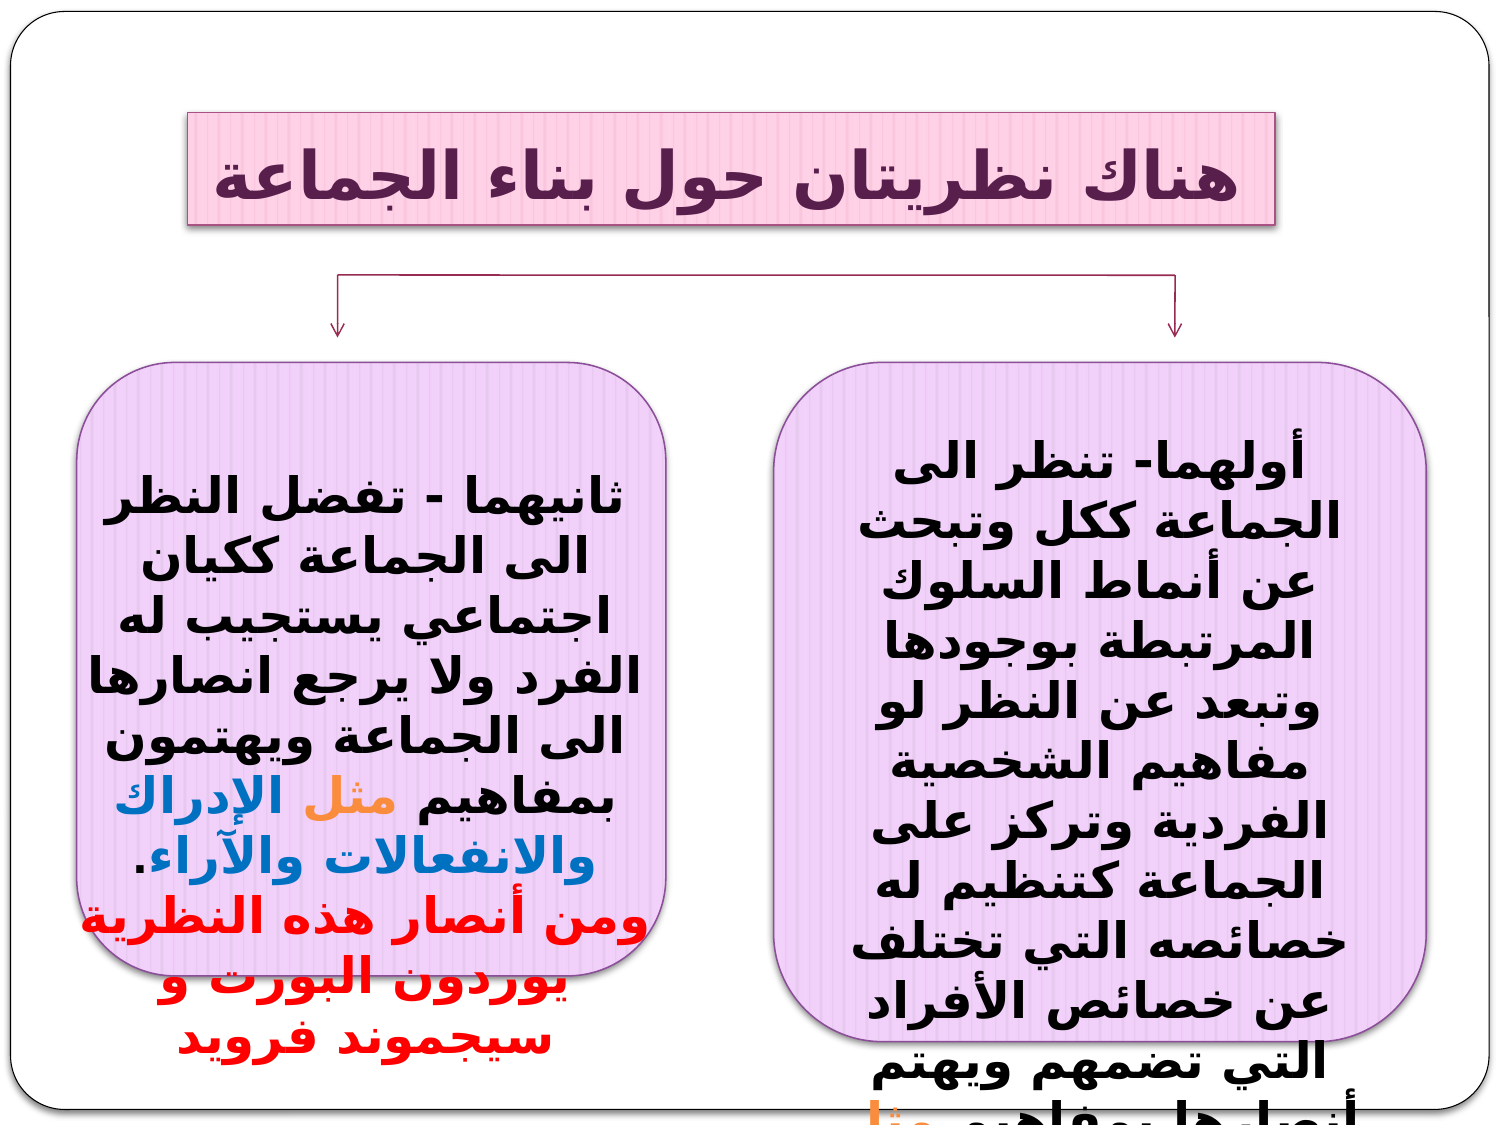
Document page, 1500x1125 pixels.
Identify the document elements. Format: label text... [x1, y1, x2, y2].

text_box أولهما- تنظر الى الجماعة ككل وتبحث عن أنماط السلوك المرتبطة بوجودها وتبعد عن النظر لو مفاهيم الشخصية الفردية وتركز على الجماعة كتنظيم له خصائصه التي تختلف عن خصائص الأفراد التي تضمهم ويهتم أنصارها بمفاهيم مثل الأدوار الاجتماعية والتفاعل الاجتماعي ومن أنصار هذه النظرية ويليام مكدوجال وكيرت ليفين [803, 420, 1397, 1125]
text_box [76, 361, 667, 889]
text_box [187, 112, 1276, 226]
text_box [772, 361, 1428, 1009]
text_box هناك نظريتان حول بناء الجماعة [197, 124, 1257, 220]
text_box ثانيهما - تفضل النظر الى الجماعة ككيان اجتماعي يستجيب له الفرد ولا يرجع انصارها الى الجماعة ويهتمون بمفاهيم مثل الإدراك والانفعالات والآراء. ومن أنصار هذه النظرية يوردون البورت و سيجموند فرويد [64, 456, 666, 1125]
